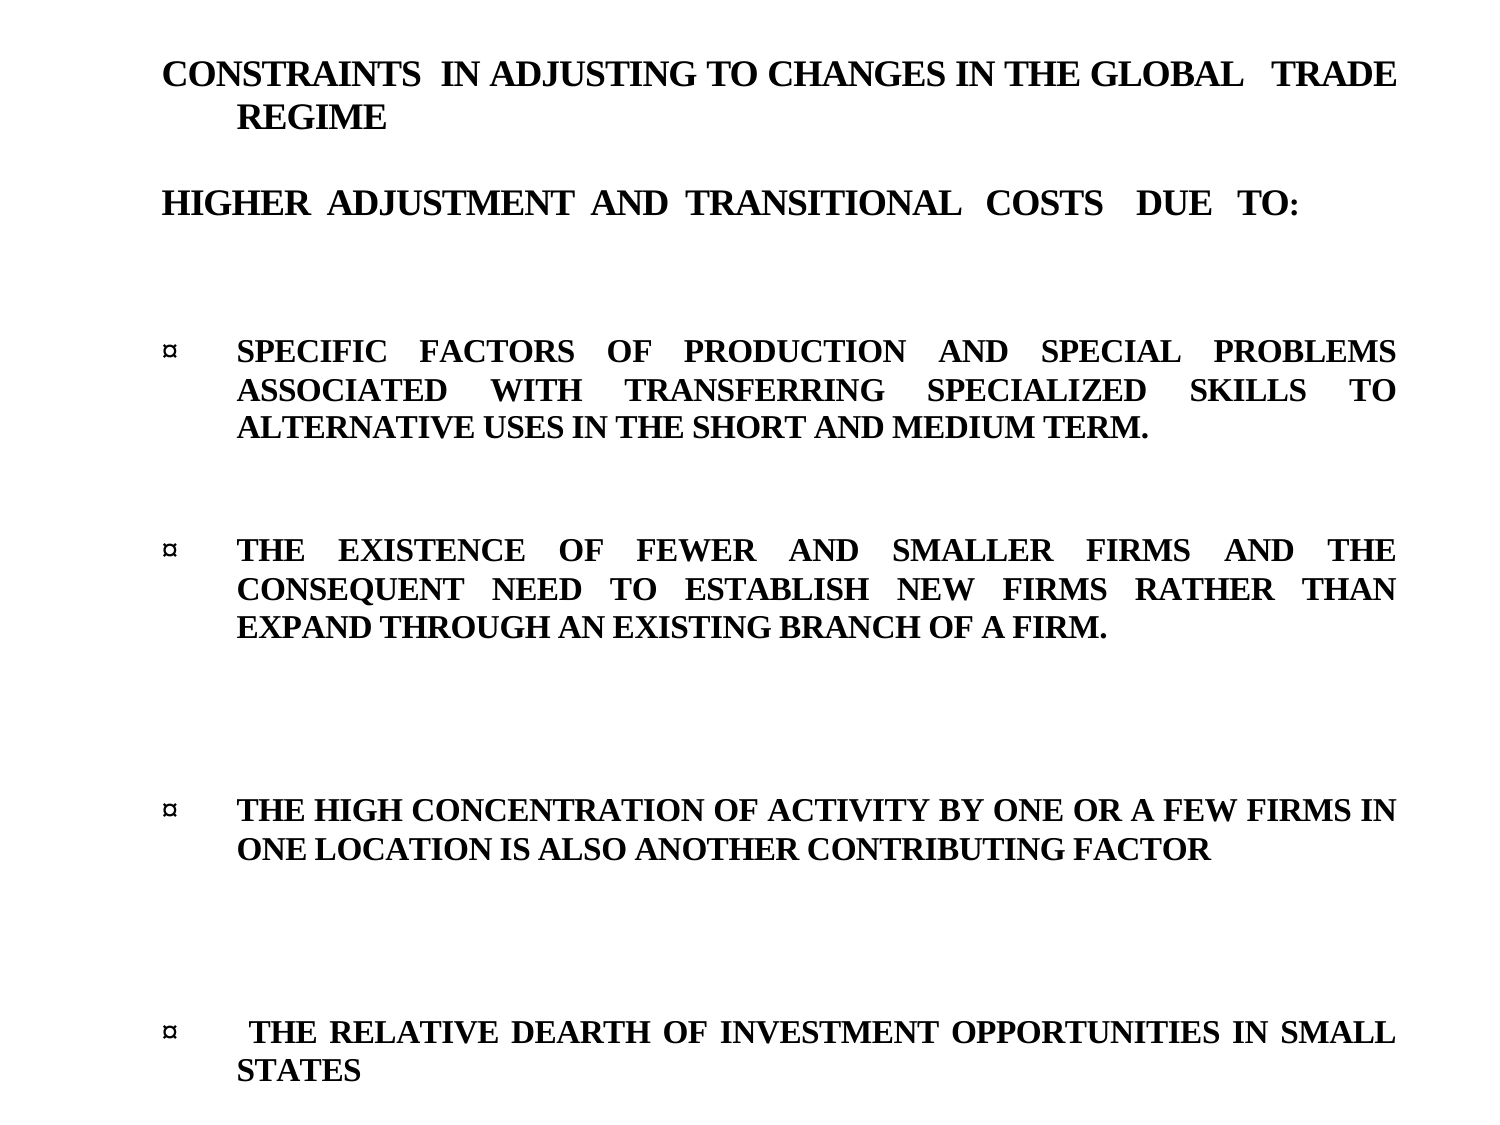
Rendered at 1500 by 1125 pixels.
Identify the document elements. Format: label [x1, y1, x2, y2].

text_box [86, 51, 1398, 1125]
